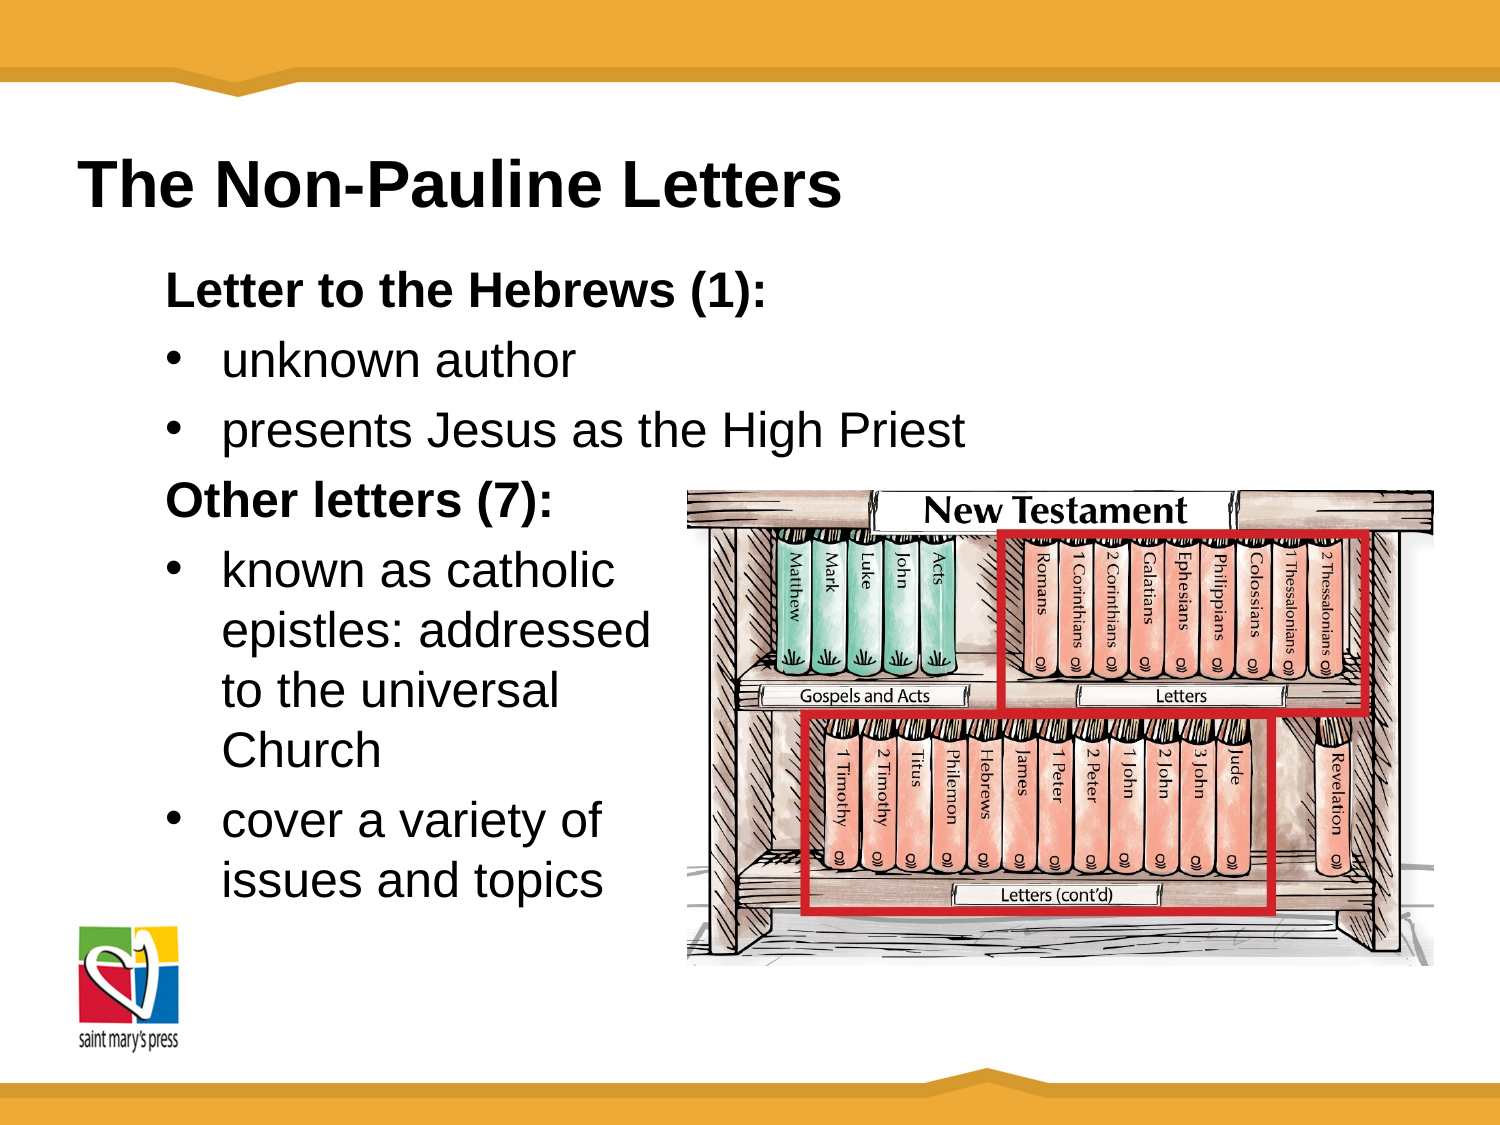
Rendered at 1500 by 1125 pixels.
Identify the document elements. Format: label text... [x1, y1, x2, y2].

title The Non-Pauline Letters [62, 137, 1454, 225]
picture [0, 0, 1500, 1125]
text_box Letter to the Hebrews (1): unknown author presents Jesus as the High Priest Other letters (7): known as catholic epistles: addressed to the universal Church cover a variety of issues and topics [150, 249, 1400, 941]
